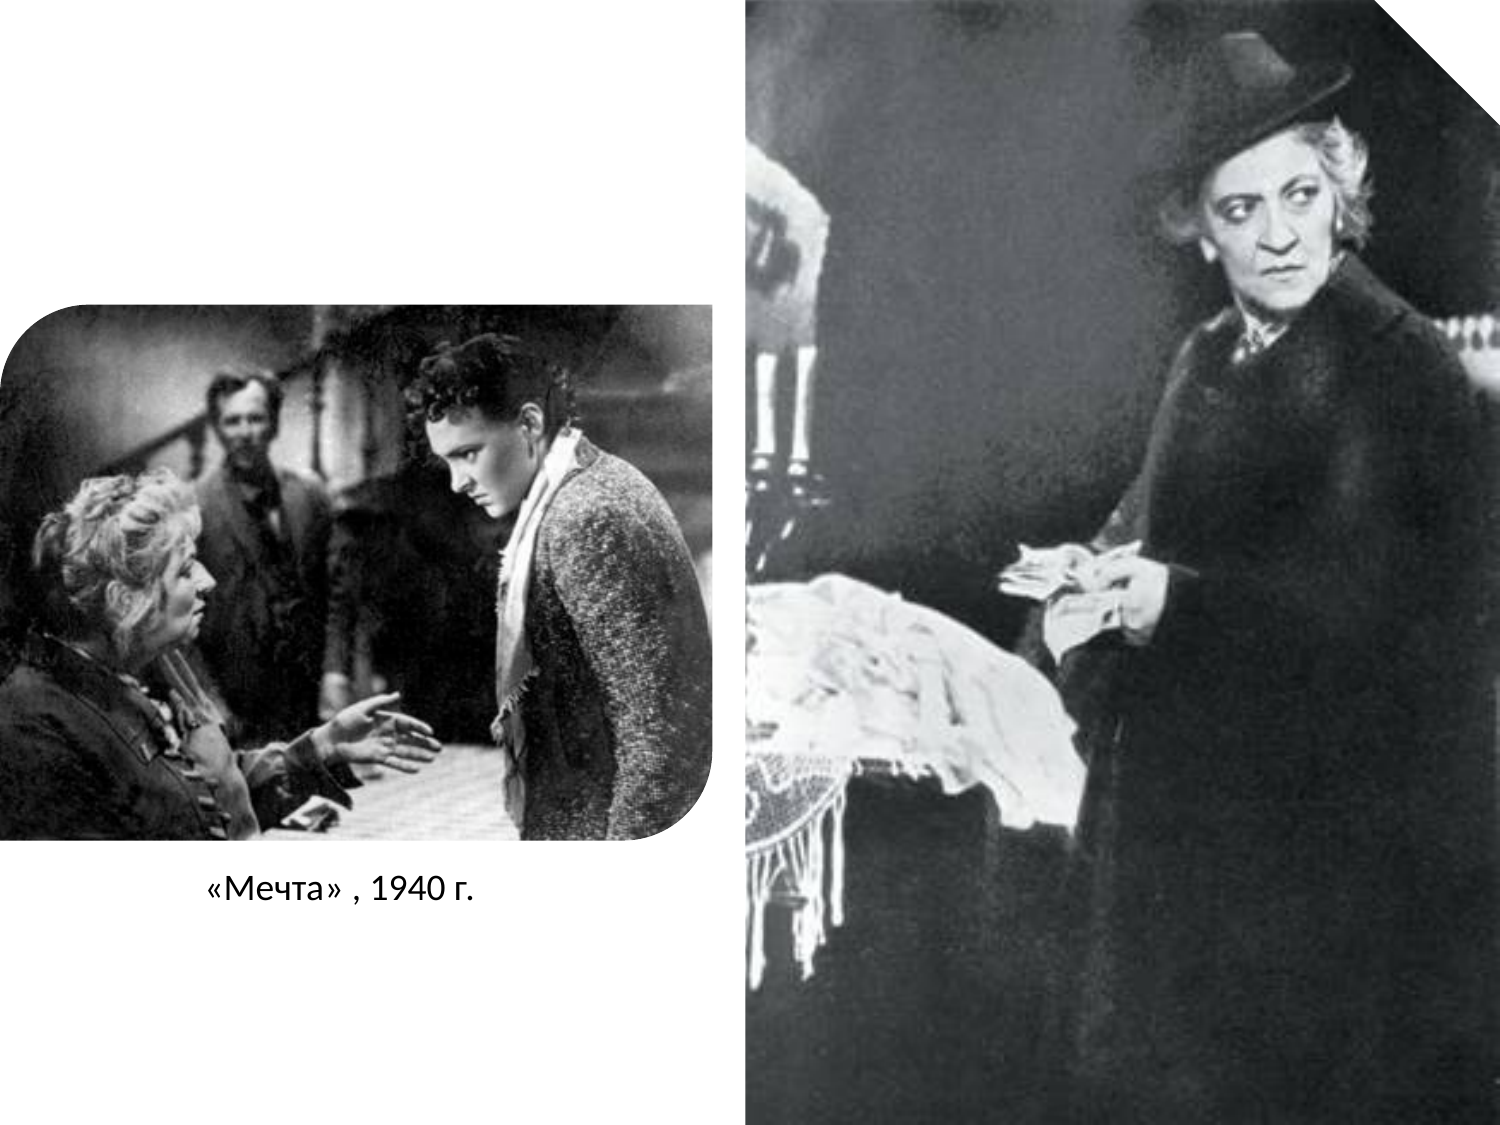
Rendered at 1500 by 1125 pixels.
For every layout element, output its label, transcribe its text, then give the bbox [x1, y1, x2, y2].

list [0, 304, 713, 841]
text_box «Мечта» , 1940 г. [23, 855, 657, 916]
picture [745, 0, 1500, 1125]
